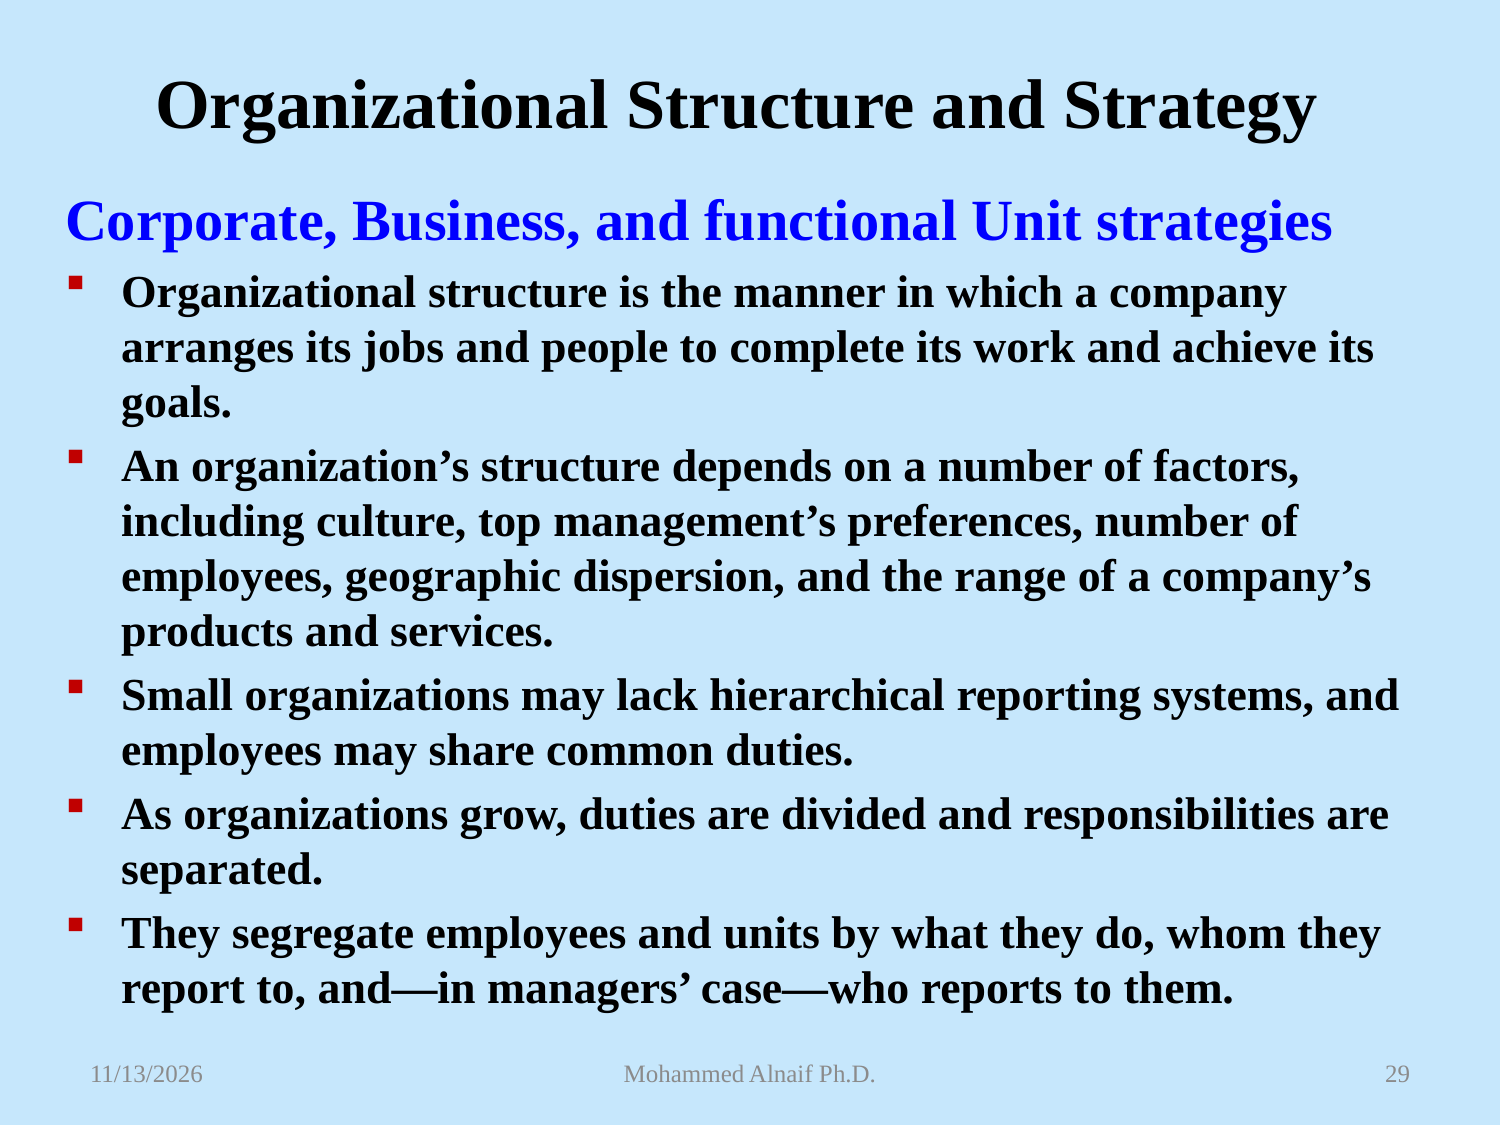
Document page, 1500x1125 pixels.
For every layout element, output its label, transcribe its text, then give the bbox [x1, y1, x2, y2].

footer Mohammed Alnaif Ph.D. [512, 1042, 988, 1103]
title Organizational Structure and Strategy [99, 50, 1375, 150]
slide_number 29 [1074, 1042, 1425, 1103]
subtitle Corporate, Business, and functional Unit strategies Organizational structure is the manner in which a company arranges its jobs and people to complete its work and achieve its goals. An organization’s structure depends on a number of factors, including culture, top management’s preferences, number of employees, geographic dispersion, and the range of a company’s products and services. Small organizations may lack hierarchical reporting systems, and employees may share common duties. As organizations grow, duties are divided and responsibilities are separated. They segregate employees and units by what they do, whom they report to, and—in managers’ case—who reports to them. [50, 174, 1463, 1038]
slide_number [75, 1042, 425, 1103]
